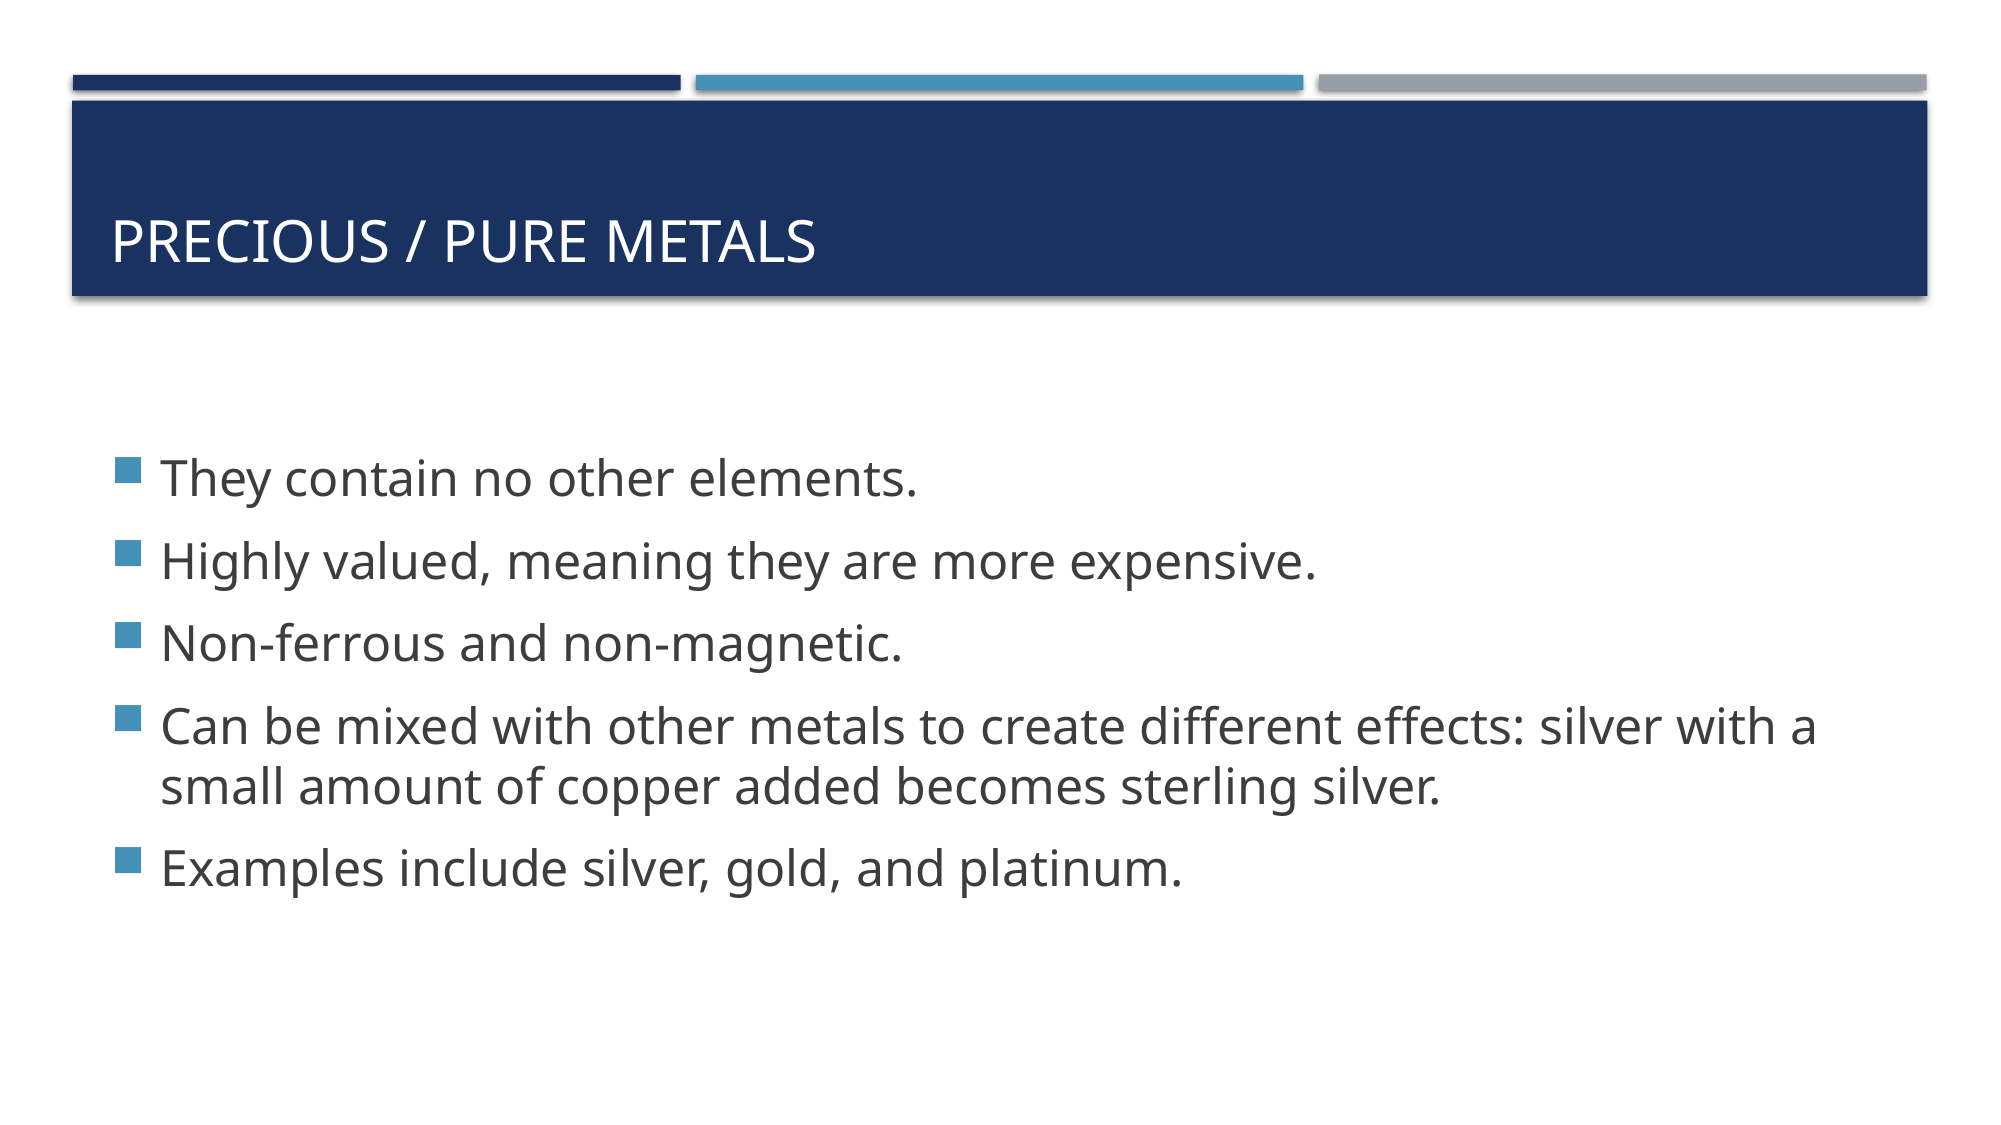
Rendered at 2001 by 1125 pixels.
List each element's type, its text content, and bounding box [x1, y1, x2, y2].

list They contain no other elements. Highly valued, meaning they are more expensive. Non-ferrous and non-magnetic. Can be mixed with other metals to create different effects: silver with a small amount of copper added becomes sterling silver. Examples include silver, gold, and platinum. [95, 315, 1905, 962]
title Precious / pure Metals [95, 115, 1905, 282]
